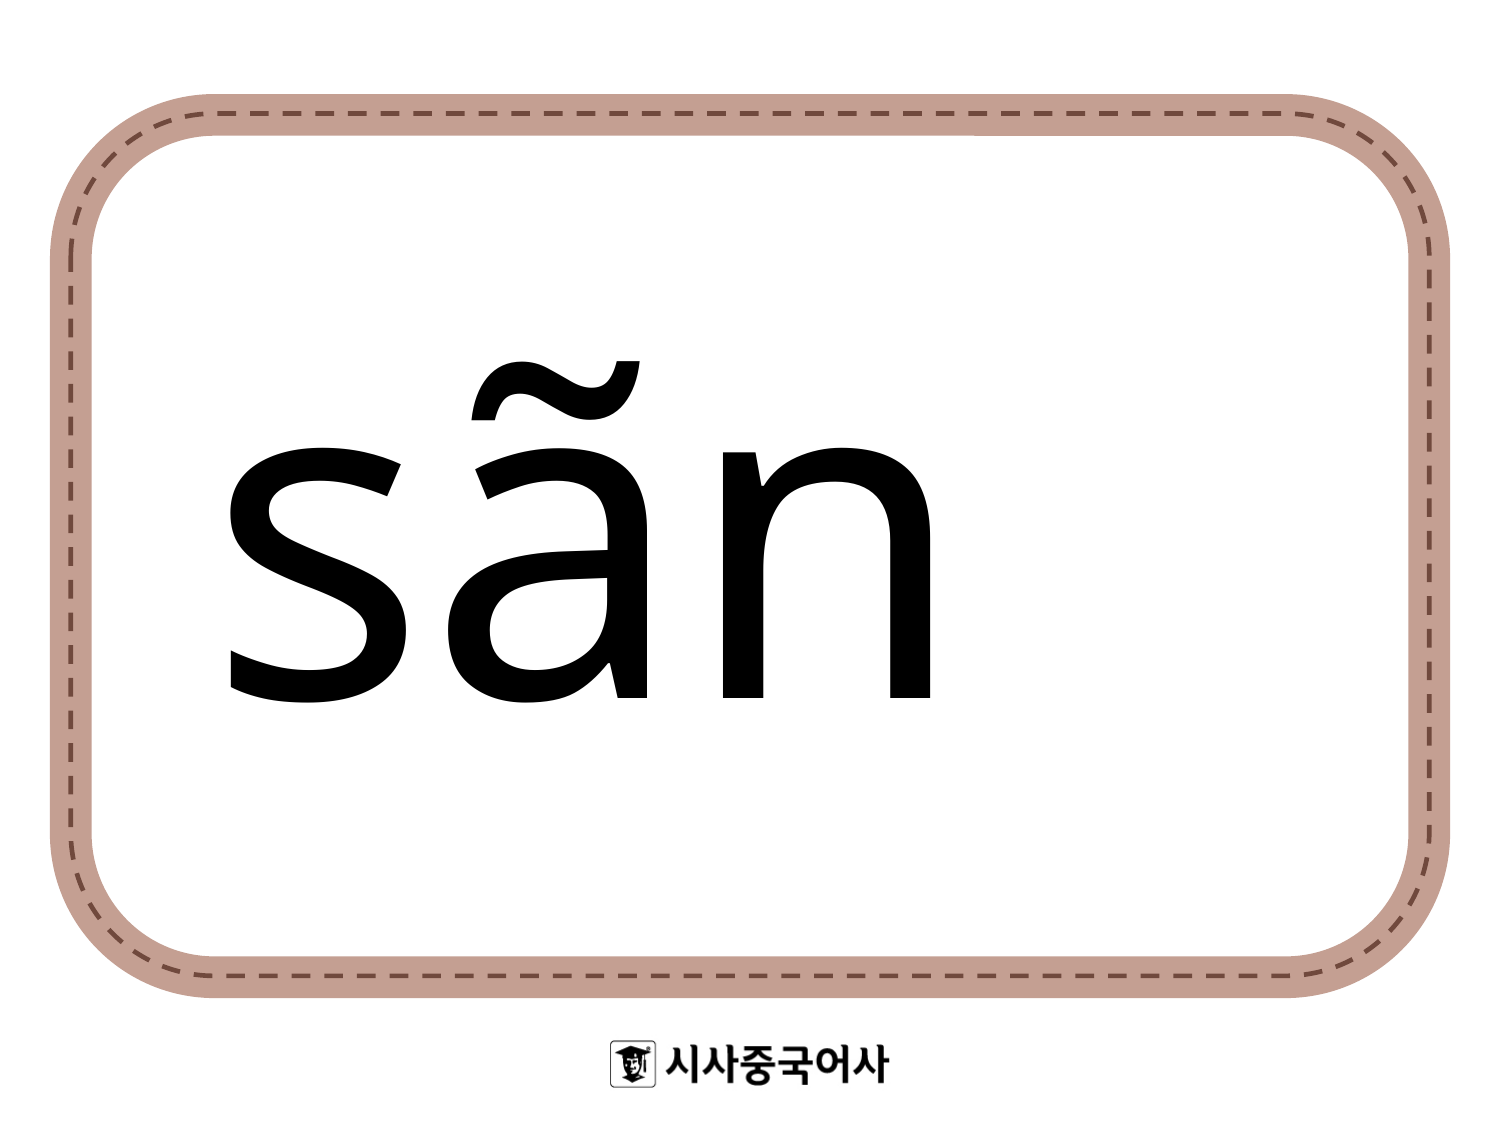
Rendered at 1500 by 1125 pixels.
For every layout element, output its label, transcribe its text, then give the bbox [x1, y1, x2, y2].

picture [602, 1034, 898, 1094]
text_box sãn [145, 189, 1354, 853]
